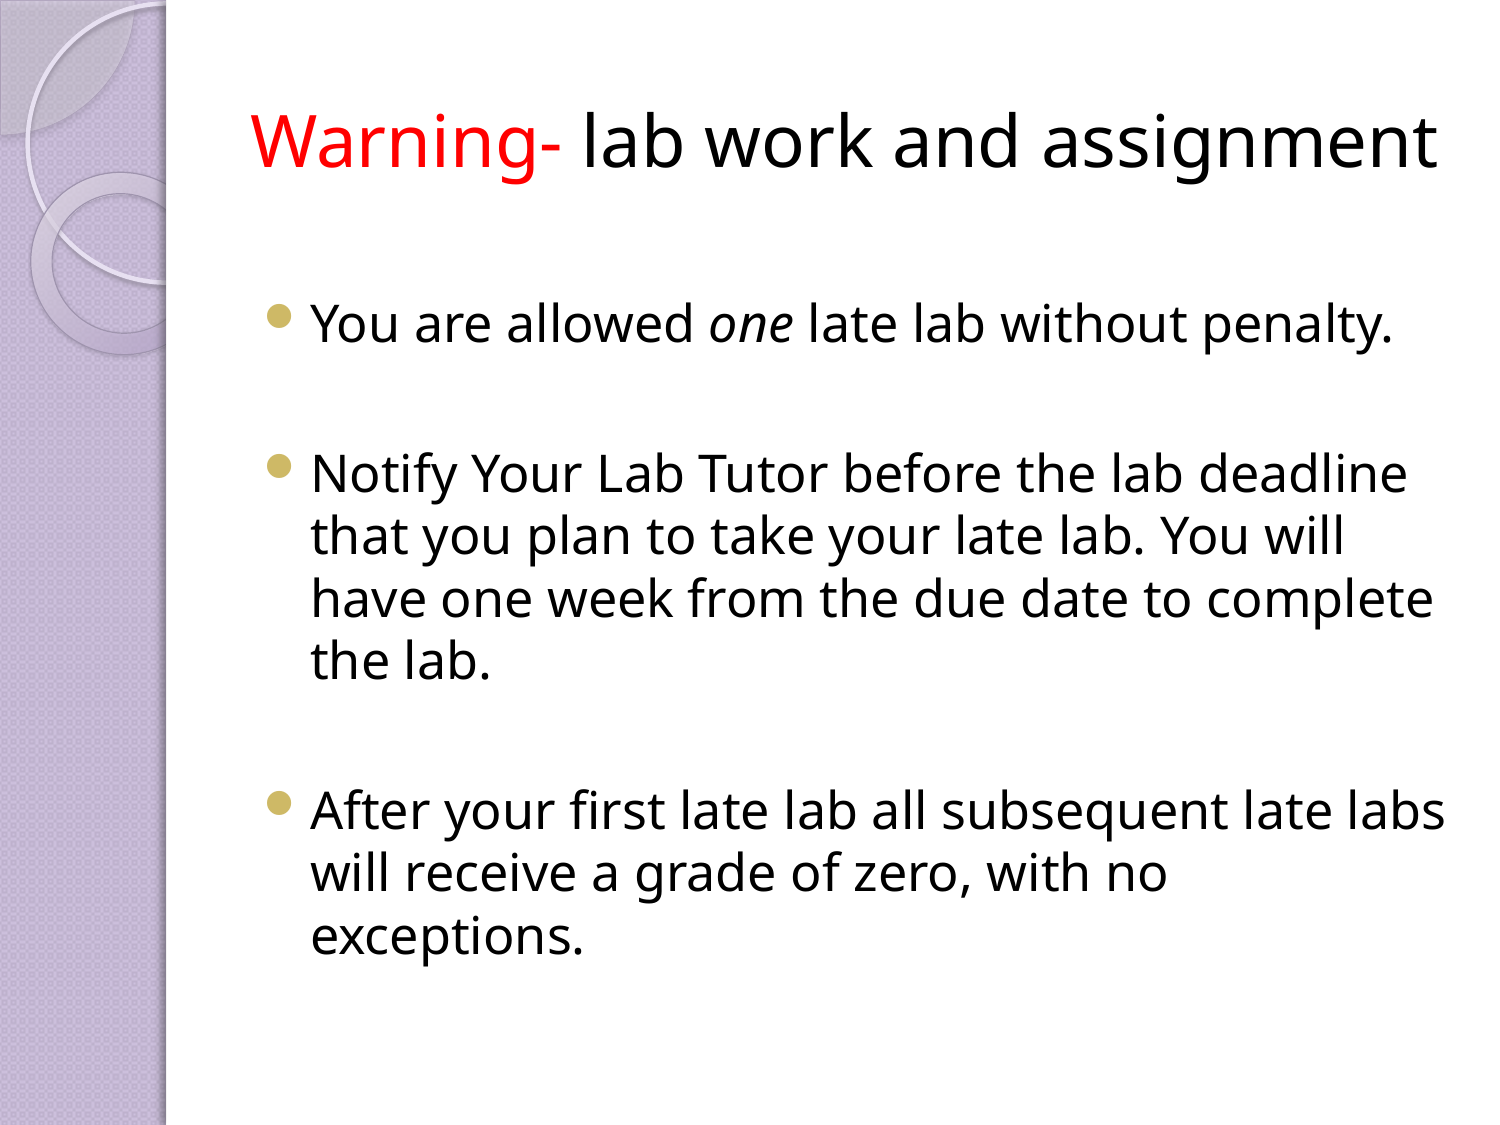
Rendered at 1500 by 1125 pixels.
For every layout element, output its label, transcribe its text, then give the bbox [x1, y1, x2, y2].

list You are allowed one late lab without penalty. Notify Your Lab Tutor before the lab deadline that you plan to take your late lab. You will have one week from the due date to complete the lab. After your first late lab all subsequent late labs will receive a grade of zero, with no exceptions. [235, 237, 1466, 1025]
title Warning- lab work and assignment [235, 45, 1466, 233]
